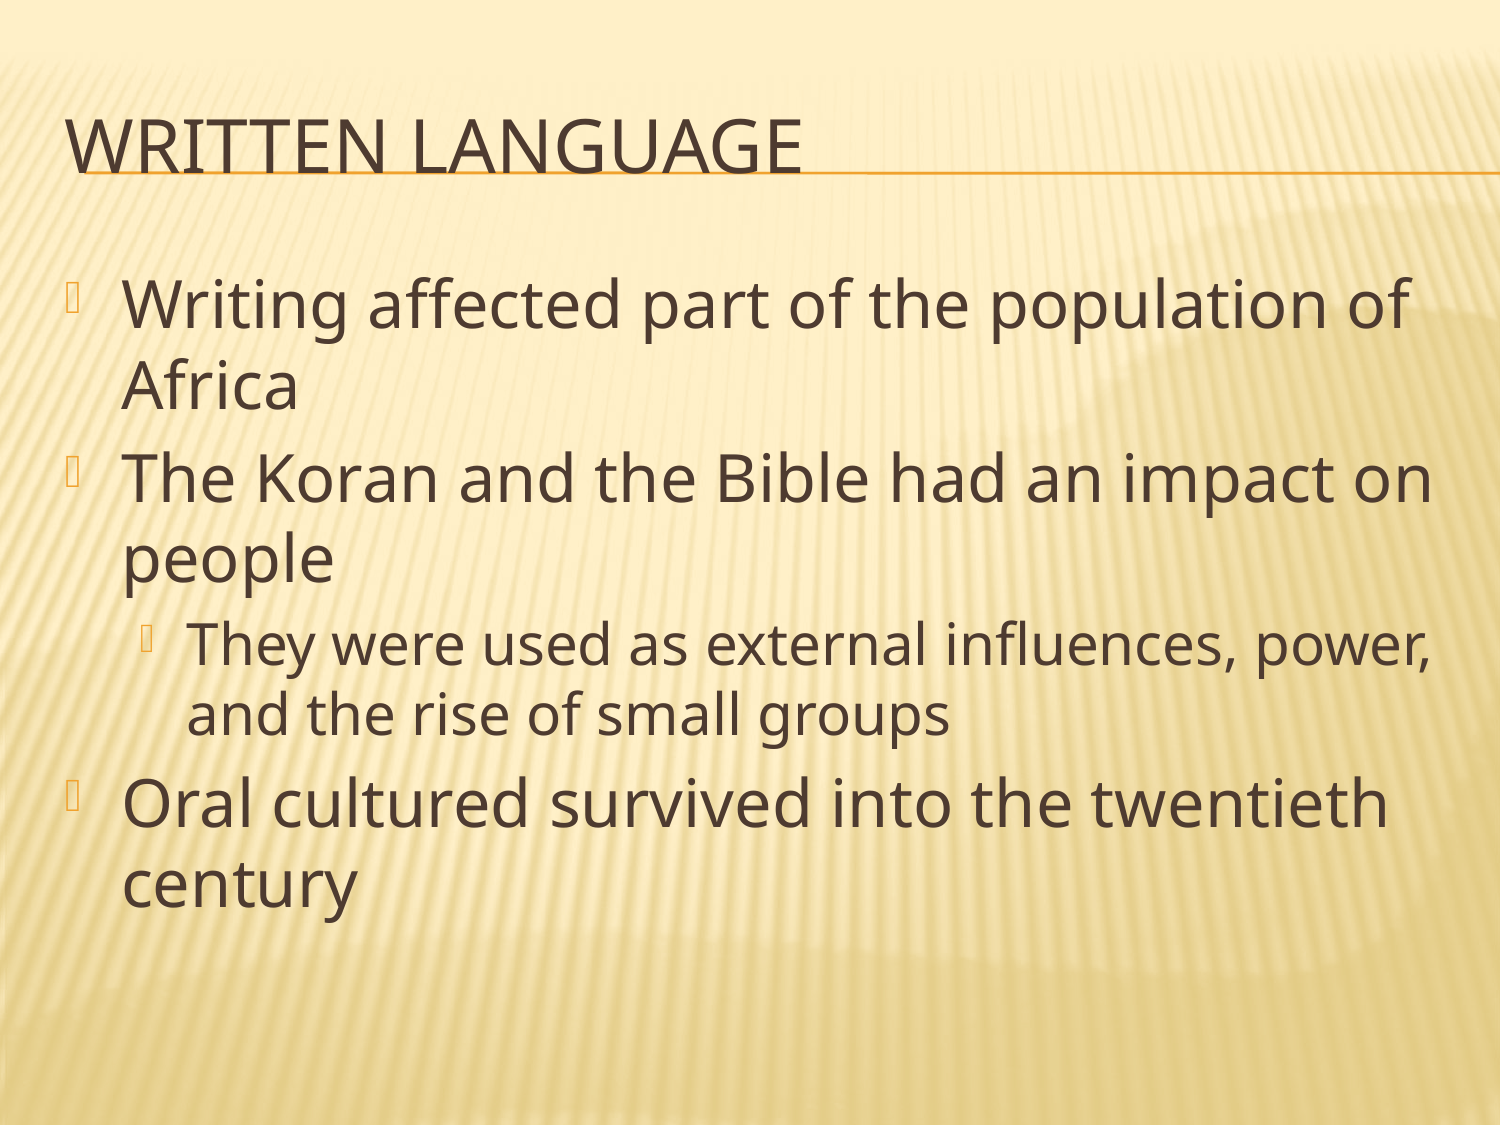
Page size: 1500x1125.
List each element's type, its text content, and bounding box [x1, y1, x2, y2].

title Written Language [50, 75, 1475, 213]
list Writing affected part of the population of Africa The Koran and the Bible had an impact on people They were used as external influences, power, and the rise of small groups Oral cultured survived into the twentieth century [50, 254, 1475, 998]
